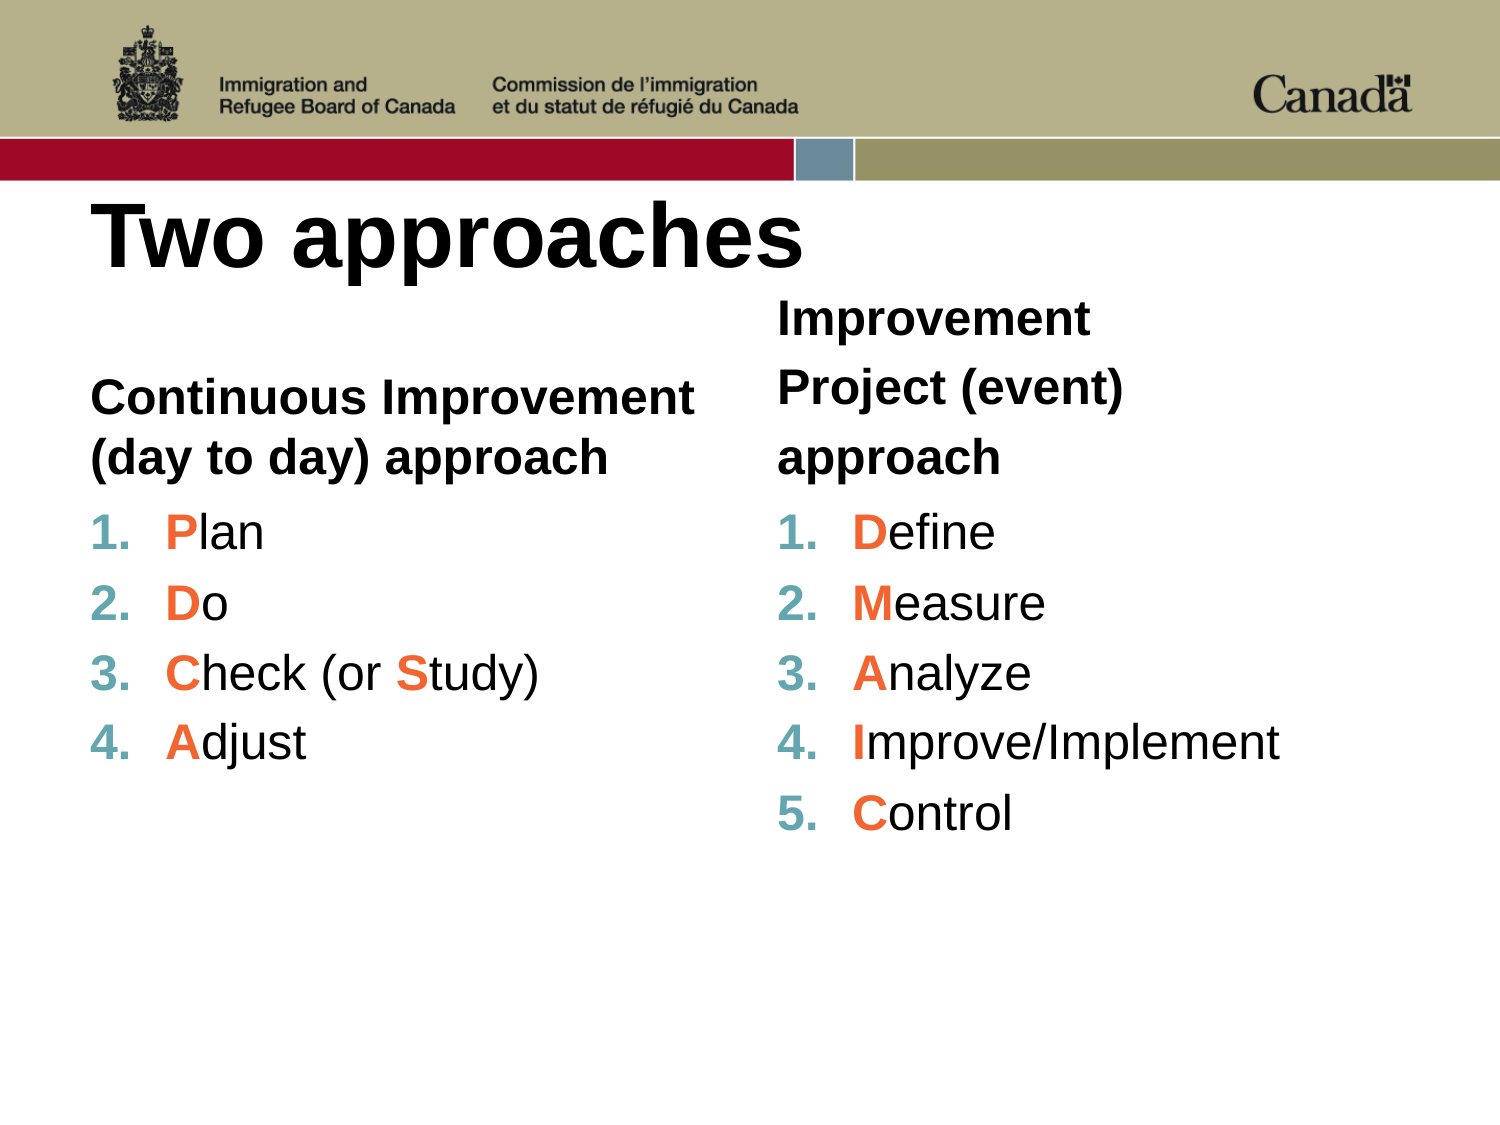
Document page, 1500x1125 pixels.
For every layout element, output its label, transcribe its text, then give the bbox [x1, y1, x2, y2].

list Continuous Improvement (day to day) approach [75, 387, 738, 492]
picture [0, 0, 1500, 1125]
list Improvement Project (event) approach [761, 387, 1425, 492]
list Plan Do Check (or Study) Adjust [75, 492, 738, 1125]
title Two approaches [75, 195, 1425, 383]
list Define Measure Analyze Improve/Implement Control [761, 492, 1425, 1125]
